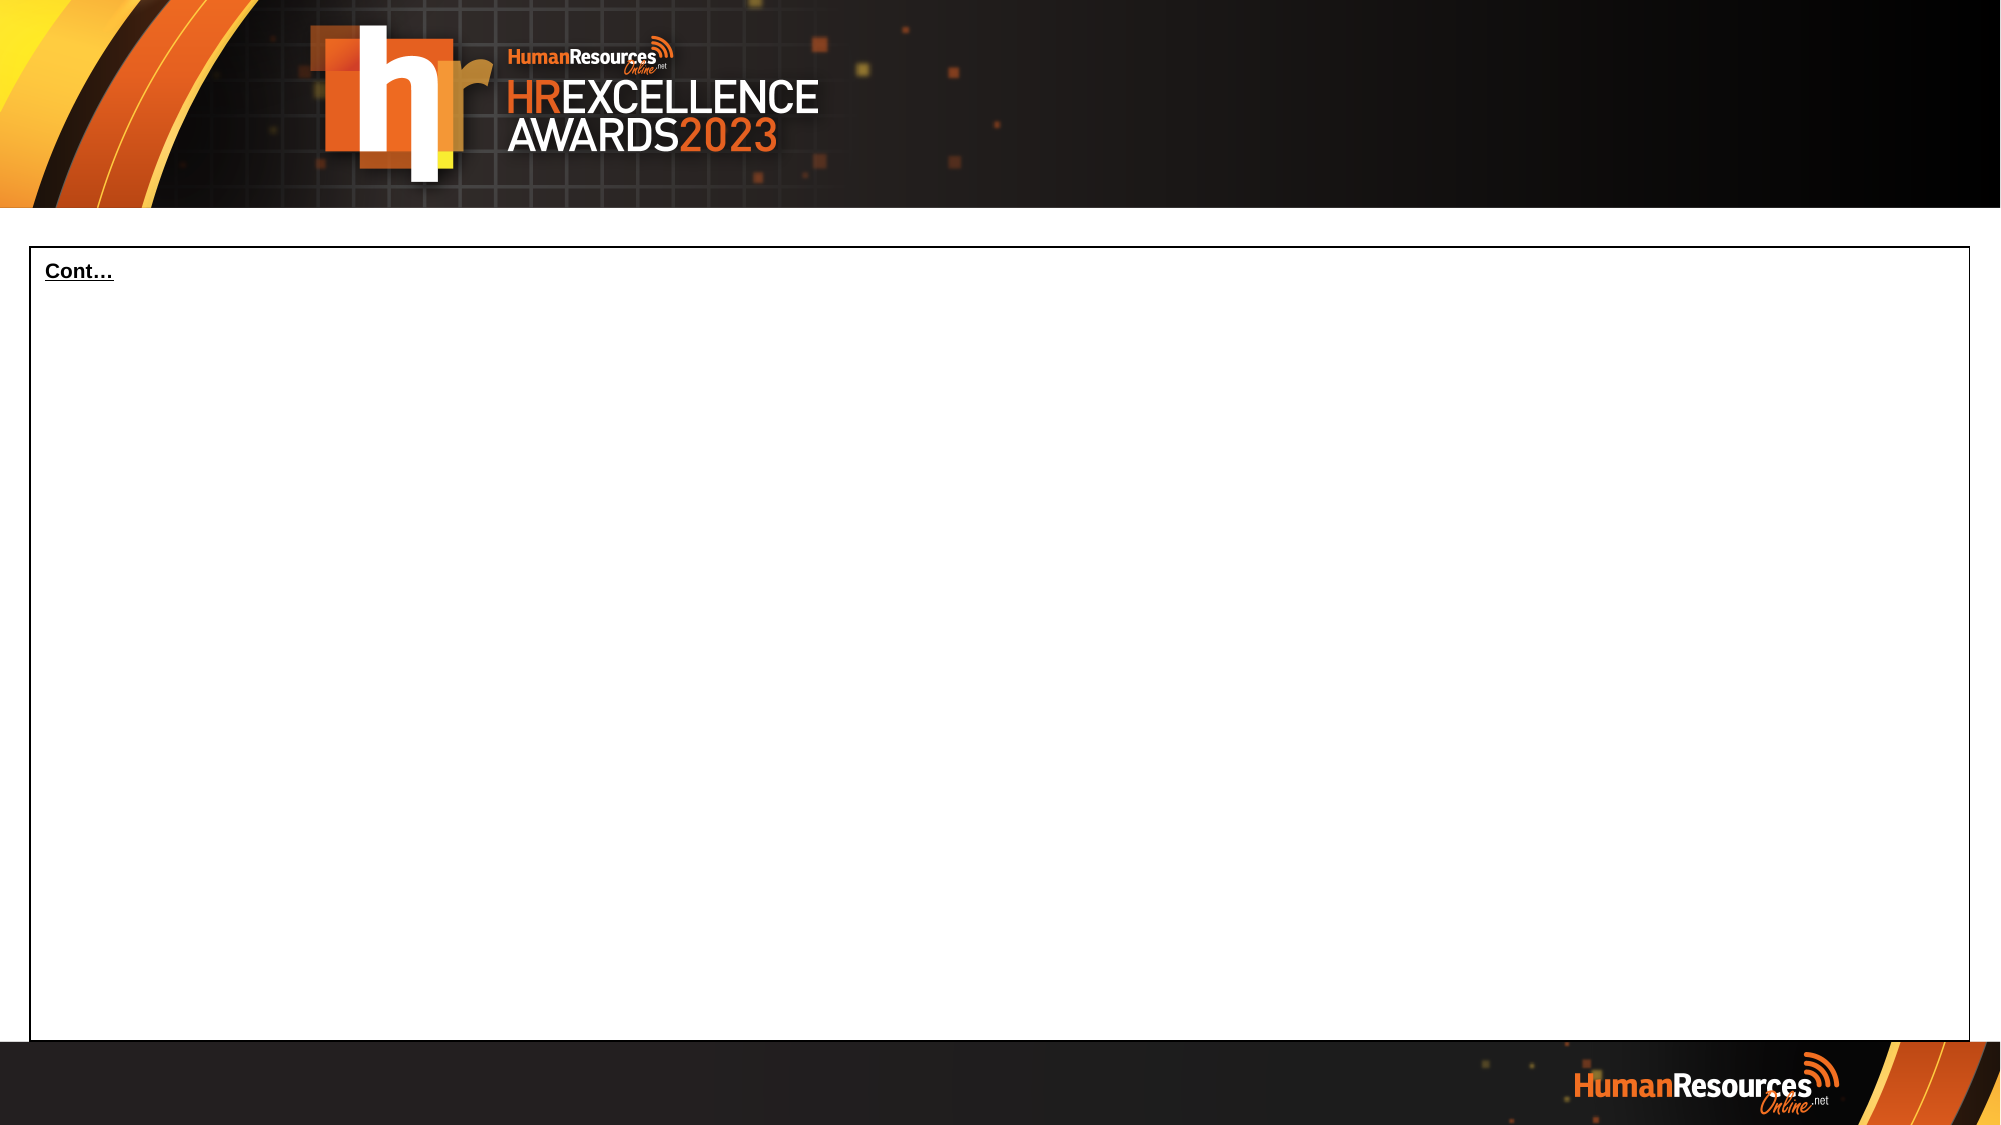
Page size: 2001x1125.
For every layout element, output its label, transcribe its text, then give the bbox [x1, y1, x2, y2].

text_box Cont… [30, 246, 1970, 1042]
picture [0, 0, 2001, 1125]
